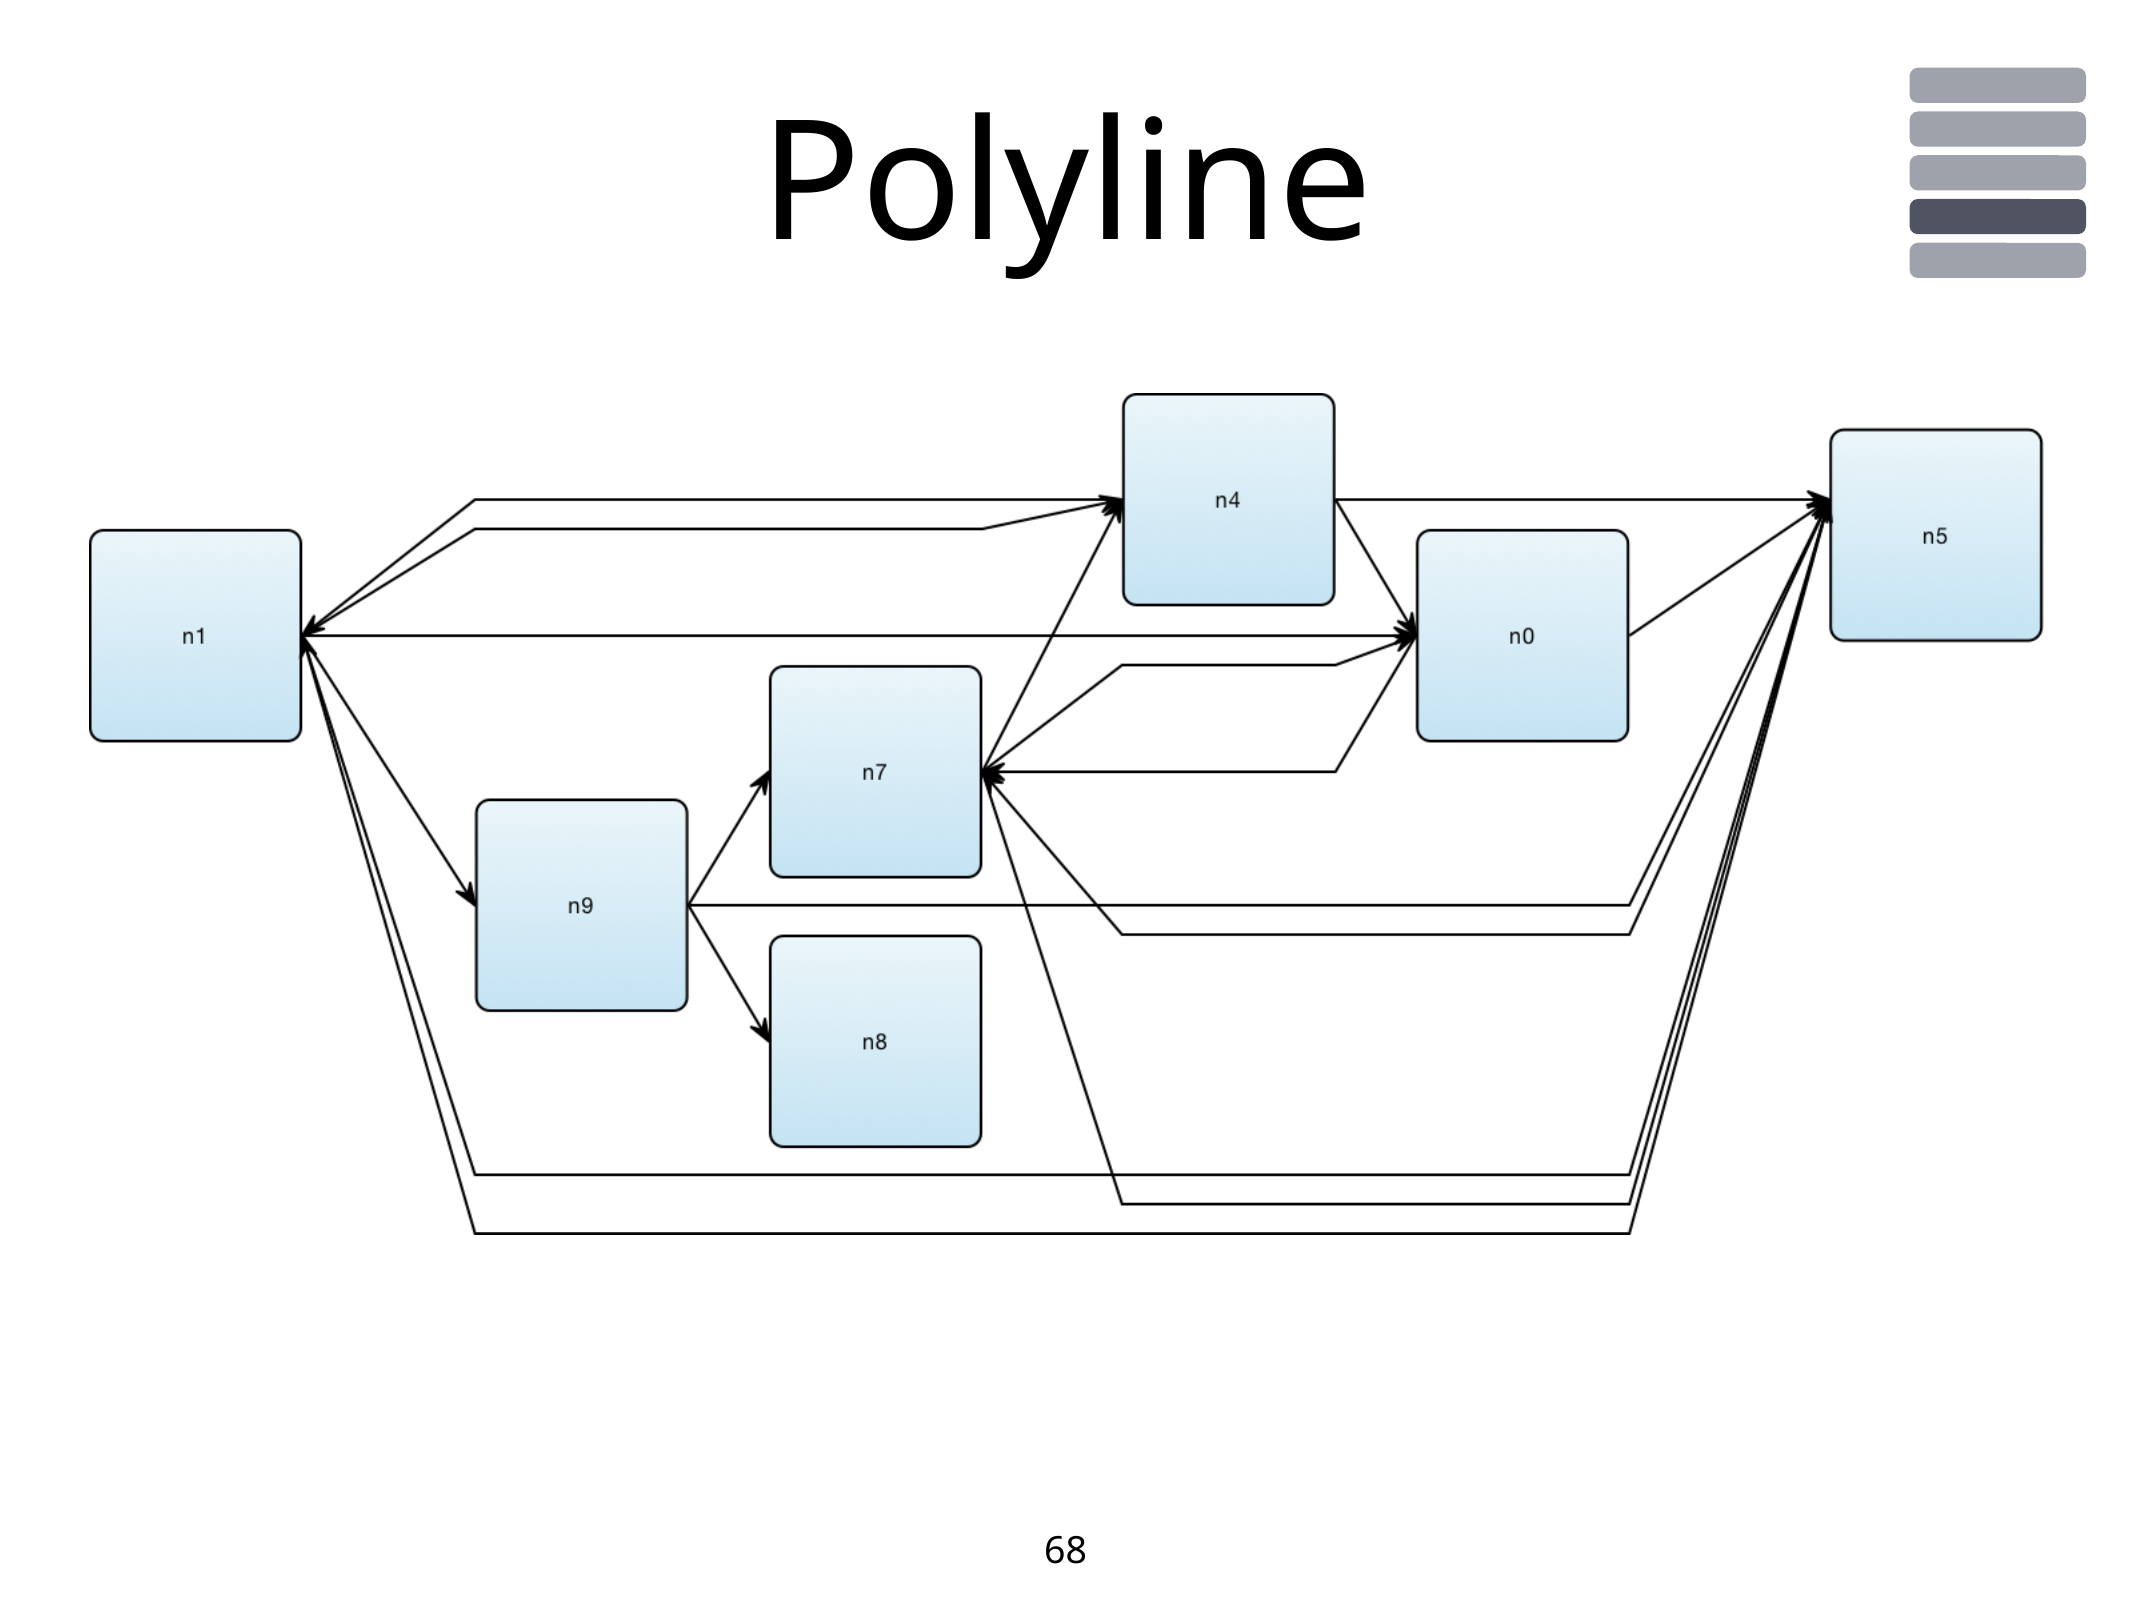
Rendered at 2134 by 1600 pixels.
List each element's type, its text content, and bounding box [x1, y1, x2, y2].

title Polyline [155, 0, 1978, 351]
slide_number 68 [1034, 1517, 1097, 1581]
picture [89, 393, 2044, 1236]
